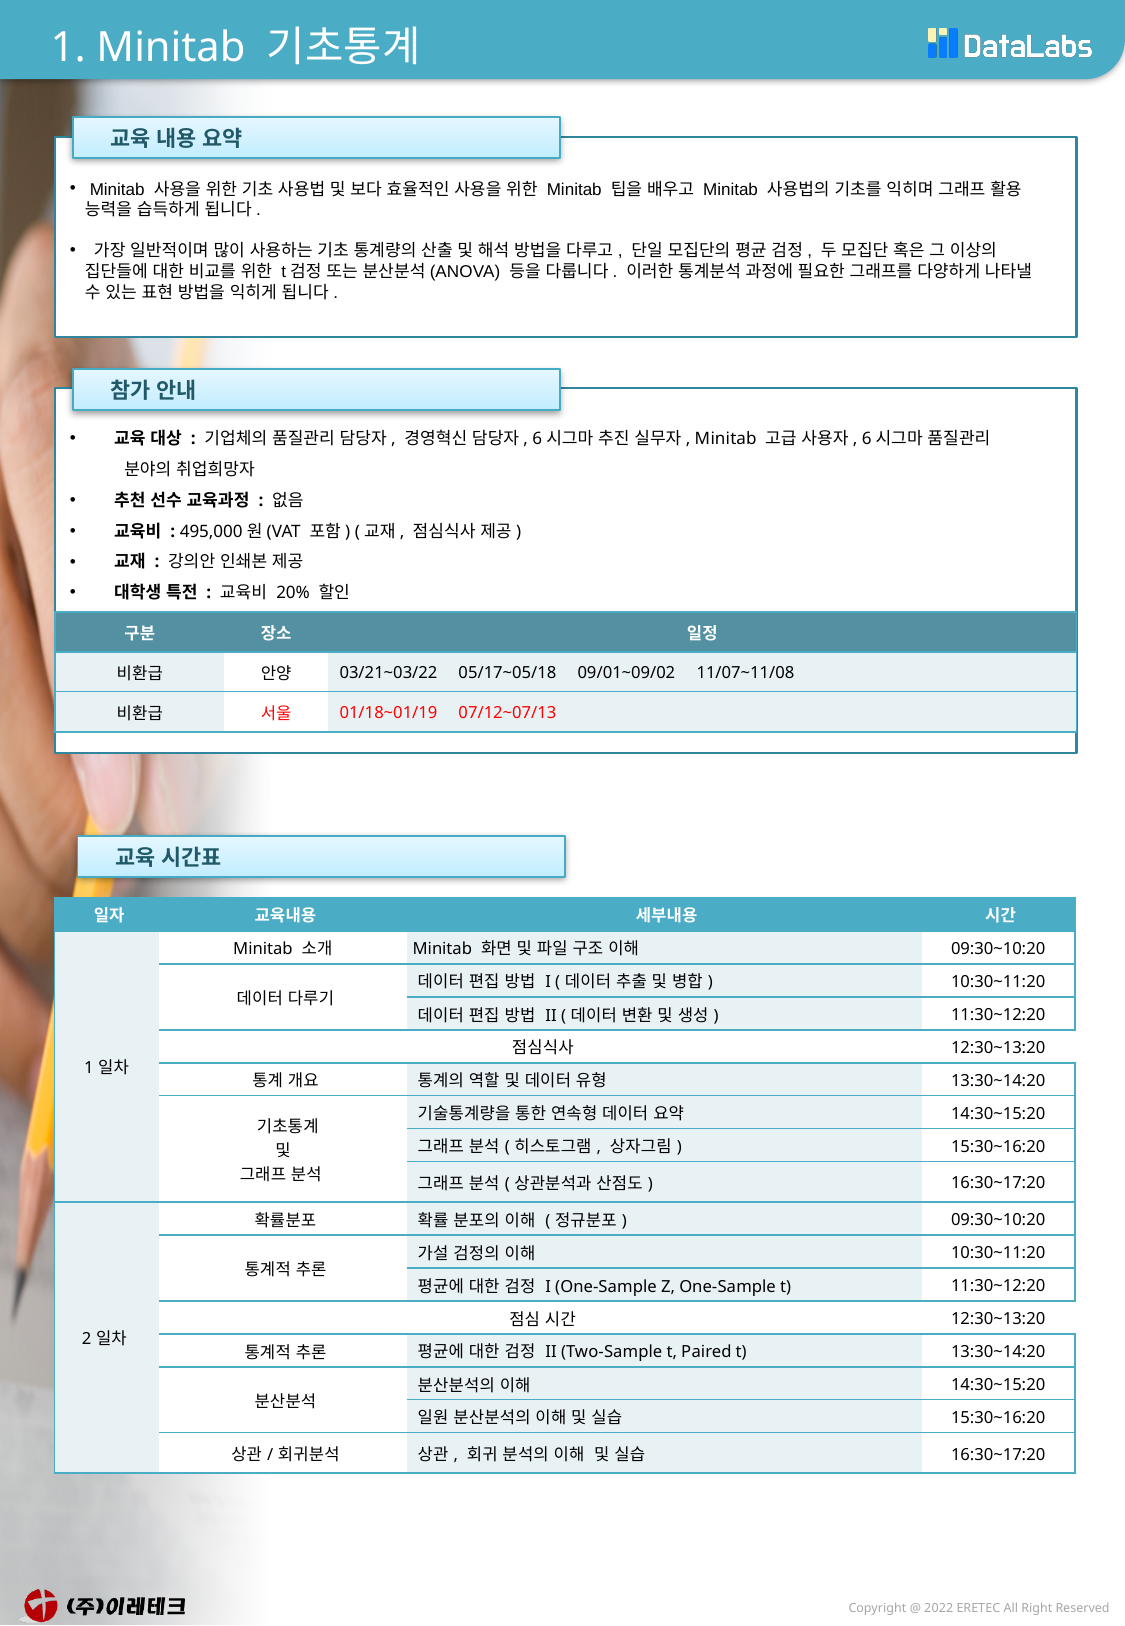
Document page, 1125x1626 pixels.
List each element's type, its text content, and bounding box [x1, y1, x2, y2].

table_cell 09:30~10:20 [922, 1203, 1074, 1234]
table_cell 16:30~17:20 [922, 1433, 1074, 1472]
table_header 일자 [55, 899, 159, 930]
table_cell 15:30~16:20 [922, 1129, 1074, 1161]
table_cell 비환급 [56, 692, 224, 731]
table_cell 2일차 [55, 1203, 159, 1472]
table_cell 12:30~13:20 [922, 1302, 1075, 1333]
table_header 시간 [922, 899, 1074, 930]
text_box 교육 내용 요약 [72, 116, 561, 159]
table_cell Minitab 화면 및 파일 구조 이해 [407, 932, 922, 963]
table_header 구분 [56, 613, 224, 651]
table_cell 14:30~15:20 [922, 1368, 1074, 1399]
table_cell 1일차 [55, 932, 159, 1201]
table_cell 09:30~10:20 [922, 932, 1074, 963]
table_cell 데이터 편집 방법 I (데이터 추출 및 병합) [407, 965, 922, 996]
table_cell 비환급 [56, 653, 224, 691]
table_cell 데이터 편집 방법 II (데이터 변환 및 생성) [407, 998, 922, 1029]
table_cell 통계적 추론 [159, 1335, 407, 1366]
table_cell 평균에 대한 검정 II (Two-Sample t, Paired t) [407, 1335, 922, 1366]
table_cell 11:30~12:20 [922, 1269, 1074, 1300]
table_cell 13:30~14:20 [922, 1335, 1074, 1366]
table_cell 기초통계 및 그래프 분석 [159, 1096, 407, 1201]
table_cell 확률 분포의 이해 (정규분포) [407, 1203, 922, 1234]
table_cell 16:30~17:20 [922, 1162, 1074, 1201]
title 1. Minitab 기초통계 [35, 9, 634, 80]
text_box 참가 안내 [72, 368, 561, 411]
table_cell 점심 시간 [159, 1302, 922, 1333]
table_cell 상관, 회귀 분석의 이해 및 실습 [407, 1433, 922, 1472]
table_cell 상관/회귀분석 [159, 1433, 407, 1472]
text_box 교육 시간표 [77, 835, 566, 878]
table_cell 그래프 분석(상관분석과 산점도) [407, 1162, 922, 1201]
table_cell 통계의 역할 및 데이터 유형 [407, 1064, 922, 1095]
text_box [53, 386, 1079, 755]
table_cell 15:30~16:20 [922, 1400, 1074, 1432]
table_cell 통계적 추론 [159, 1236, 407, 1300]
table_cell 03/21~03/22 05/17~05/18 09/01~09/02 11/07~11/08 [328, 653, 1076, 691]
table_cell 일원 분산분석의 이해 및 실습 [407, 1400, 922, 1432]
table_header 장소 [224, 613, 328, 651]
table_cell 서울 [224, 692, 328, 731]
text_box Minitab 사용을 위한 기초 사용법 및 보다 효율적인 사용을 위한 Minitab 팁을 배우고 Minitab 사용법의 기초를 익히며 그래프 활용 능력을 습득하게 됩니다. 가장 일반적이며 많이 사용하는 기초 통계량의 산출 및 해석 방법을 다루고, 단일 모집단의 평균 검정, 두 모집단 혹은 그 이상의 집단들에 대한 비교를 위한 t검정 또는 분산분석(ANOVA) 등을 다룹니다. 이러한 통계분석 과정에 필요한 그래프를 다양하게 나타낼 수 있는 표현 방법을 익히게 됩니다. [55, 170, 1066, 309]
table_header 세부내용 [407, 899, 922, 930]
table_cell 10:30~11:20 [922, 1236, 1074, 1267]
table_cell 데이터 다루기 [159, 965, 407, 1029]
table_header 교육내용 [159, 899, 407, 930]
table_cell 그래프 분석(히스토그램, 상자그림) [407, 1129, 922, 1161]
table_cell 13:30~14:20 [922, 1064, 1074, 1095]
table_cell 가설 검정의 이해 [407, 1236, 922, 1267]
picture [0, 23, 1125, 1625]
table_cell 분산분석 [159, 1368, 407, 1432]
table_cell Minitab 소개 [159, 932, 407, 963]
table_cell 점심식사 [159, 1031, 922, 1062]
table_header 일정 [328, 613, 1076, 651]
table_cell 12:30~13:20 [922, 1031, 1075, 1062]
text_box 교육 대상 : 기업체의 품질관리 담당자, 경영혁신 담당자, 6시그마 추진 실무자, Minitab 고급 사용자, 6시그마 품질관리 분야의 취업희망자 추천 선수 교육과정 : 없음 교육비 : 495,000원(VAT 포함) (교재, 점심식사 제공) 교재 : 강의안 인쇄본 제공 대학생 특전 : 교육비 20% 할인 [55, 409, 1039, 611]
table_cell 14:30~15:20 [922, 1096, 1074, 1128]
table_cell 분산분석의 이해 [407, 1368, 922, 1399]
table_cell 기술통계량을 통한 연속형 데이터 요약 [407, 1096, 922, 1128]
table_cell 10:30~11:20 [922, 965, 1074, 996]
table_cell 확률분포 [159, 1203, 407, 1234]
table_cell 평균에 대한 검정 I (One-Sample Z, One-Sample t) [407, 1269, 922, 1300]
table_cell 통계 개요 [159, 1064, 407, 1095]
table_cell 안양 [224, 653, 328, 691]
table_cell 11:30~12:20 [922, 998, 1074, 1029]
text_box [53, 135, 1079, 339]
table_cell 01/18~01/19 07/12~07/13 [328, 692, 1076, 731]
